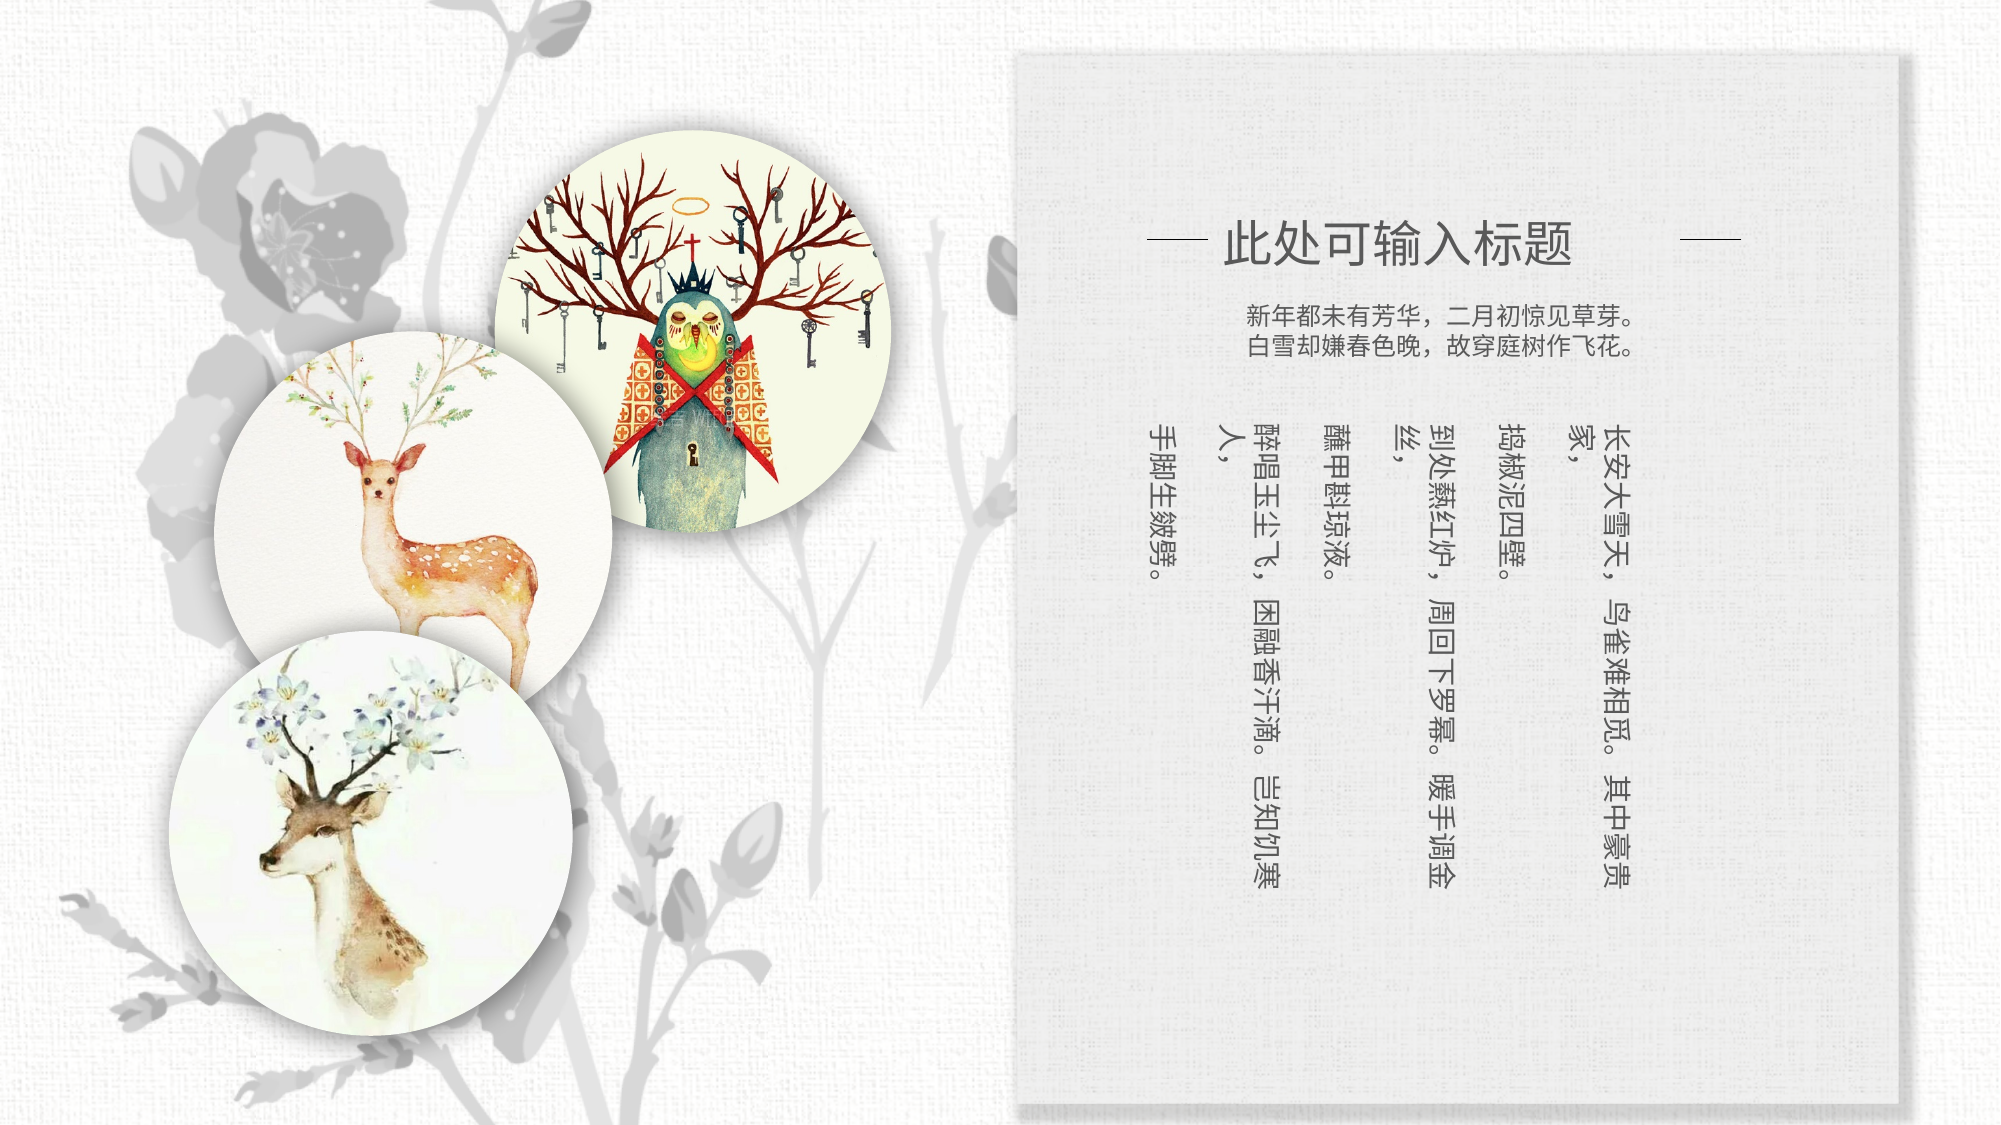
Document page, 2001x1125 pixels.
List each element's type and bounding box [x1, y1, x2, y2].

text_box [1017, 55, 1899, 1104]
text_box [1146, 205, 1742, 281]
picture [0, 0, 958, 1125]
